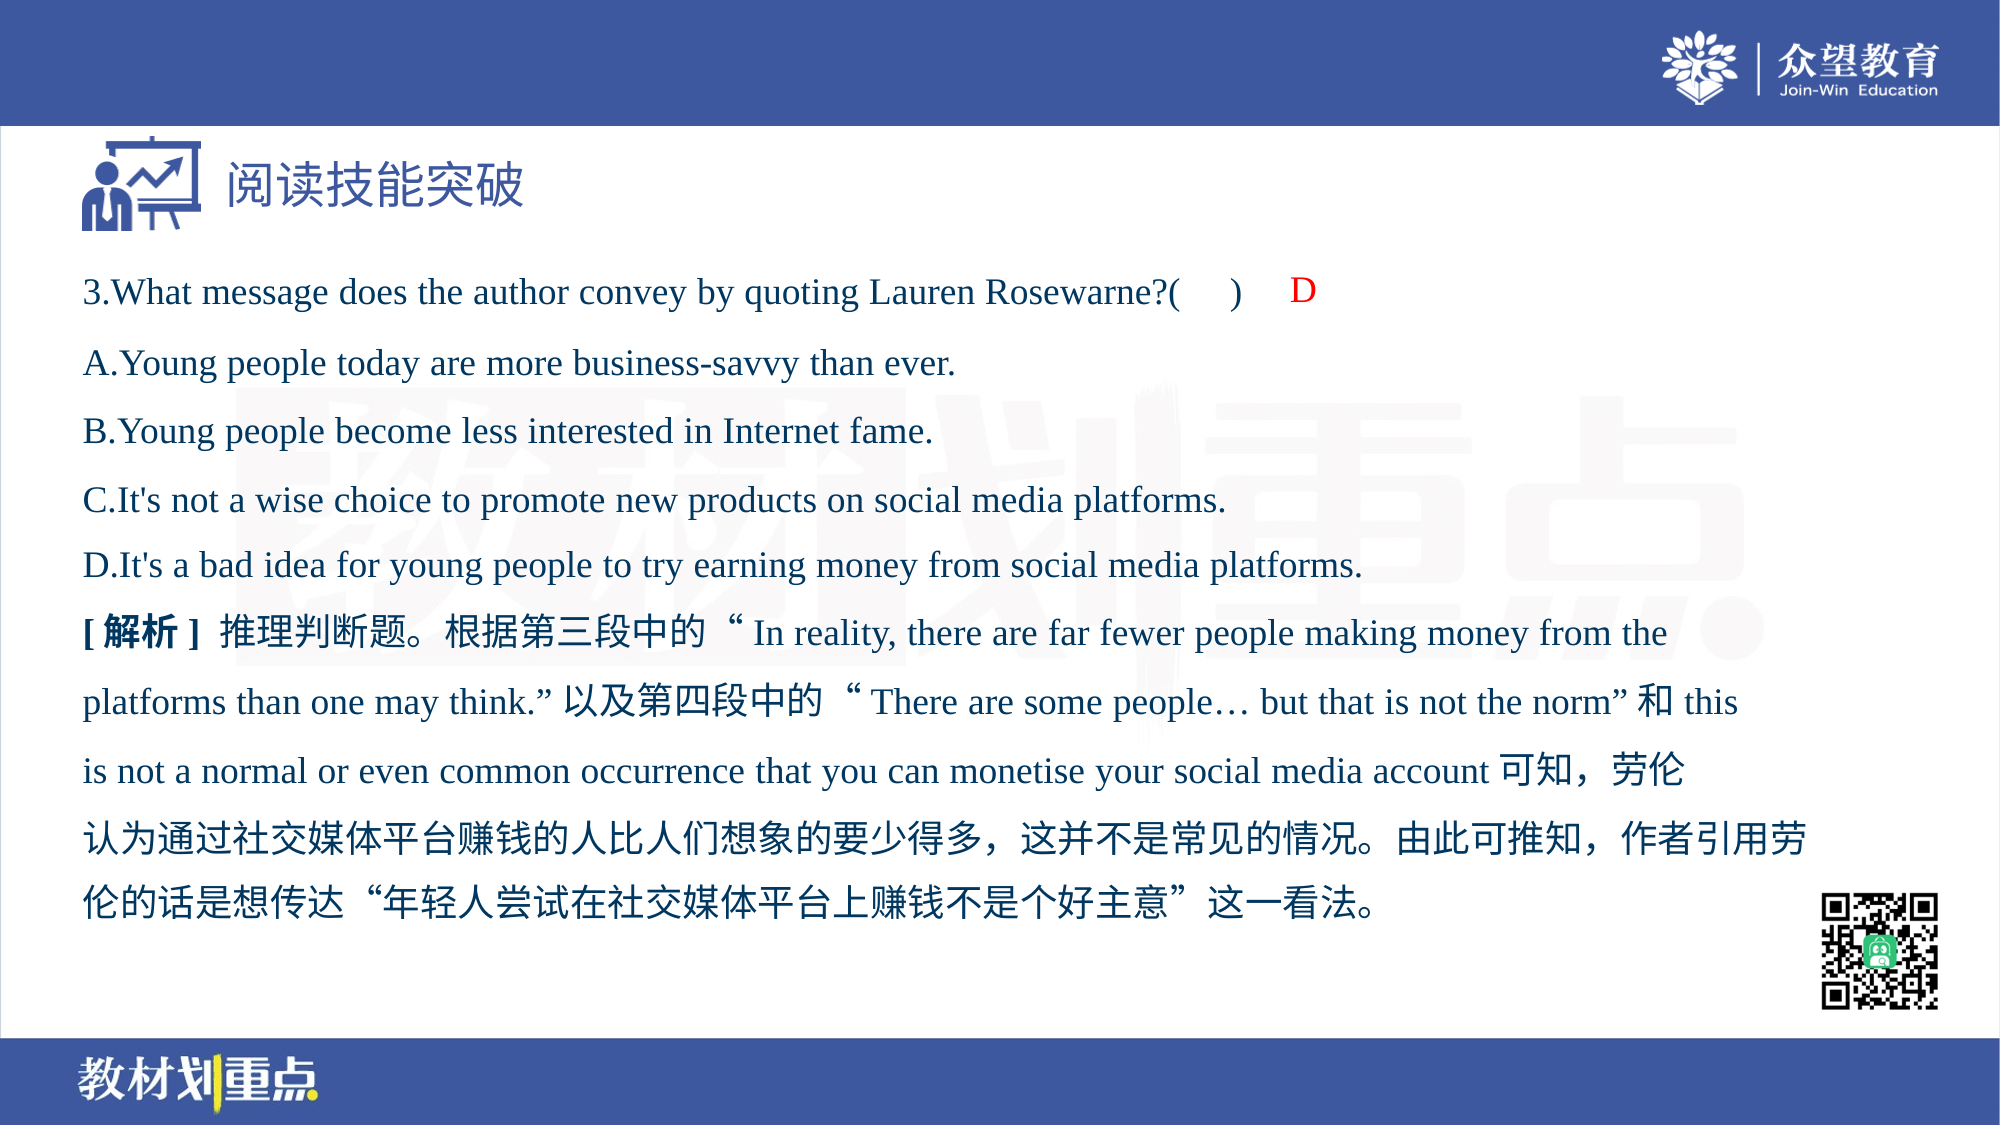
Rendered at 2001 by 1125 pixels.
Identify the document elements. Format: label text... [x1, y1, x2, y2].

text_box [解析] 推理判断题。根据第三段中的“In reality, there are far fewer people making money from the platforms than one may think.”以及第四段中的“There are some people… but that is not the norm”和this is not a normal or even common occurrence that you can monetise your social media account可知，劳伦 认为通过社交媒体平台赚钱的人比人们想象的要少得多，这并不是常见的情况。由此可推知，作者引用劳 伦的话是想传达“年轻人尝试在社交媒体平台上赚钱不是个好主意”这一看法。 [82, 584, 1817, 918]
picture [0, 0, 2000, 1125]
text_box A.Young people today are more business-savvy than ever. B.Young people become less interested in Internet fame. C.It's not a wise choice to promote new products on social media platforms. D.It's a bad idea for young people to try earning money from social media platforms. [82, 313, 1817, 578]
text_box D [1276, 245, 1331, 304]
text_box 3.What message does the author convey by quoting Lauren Rosewarne?( ) [82, 247, 1817, 306]
